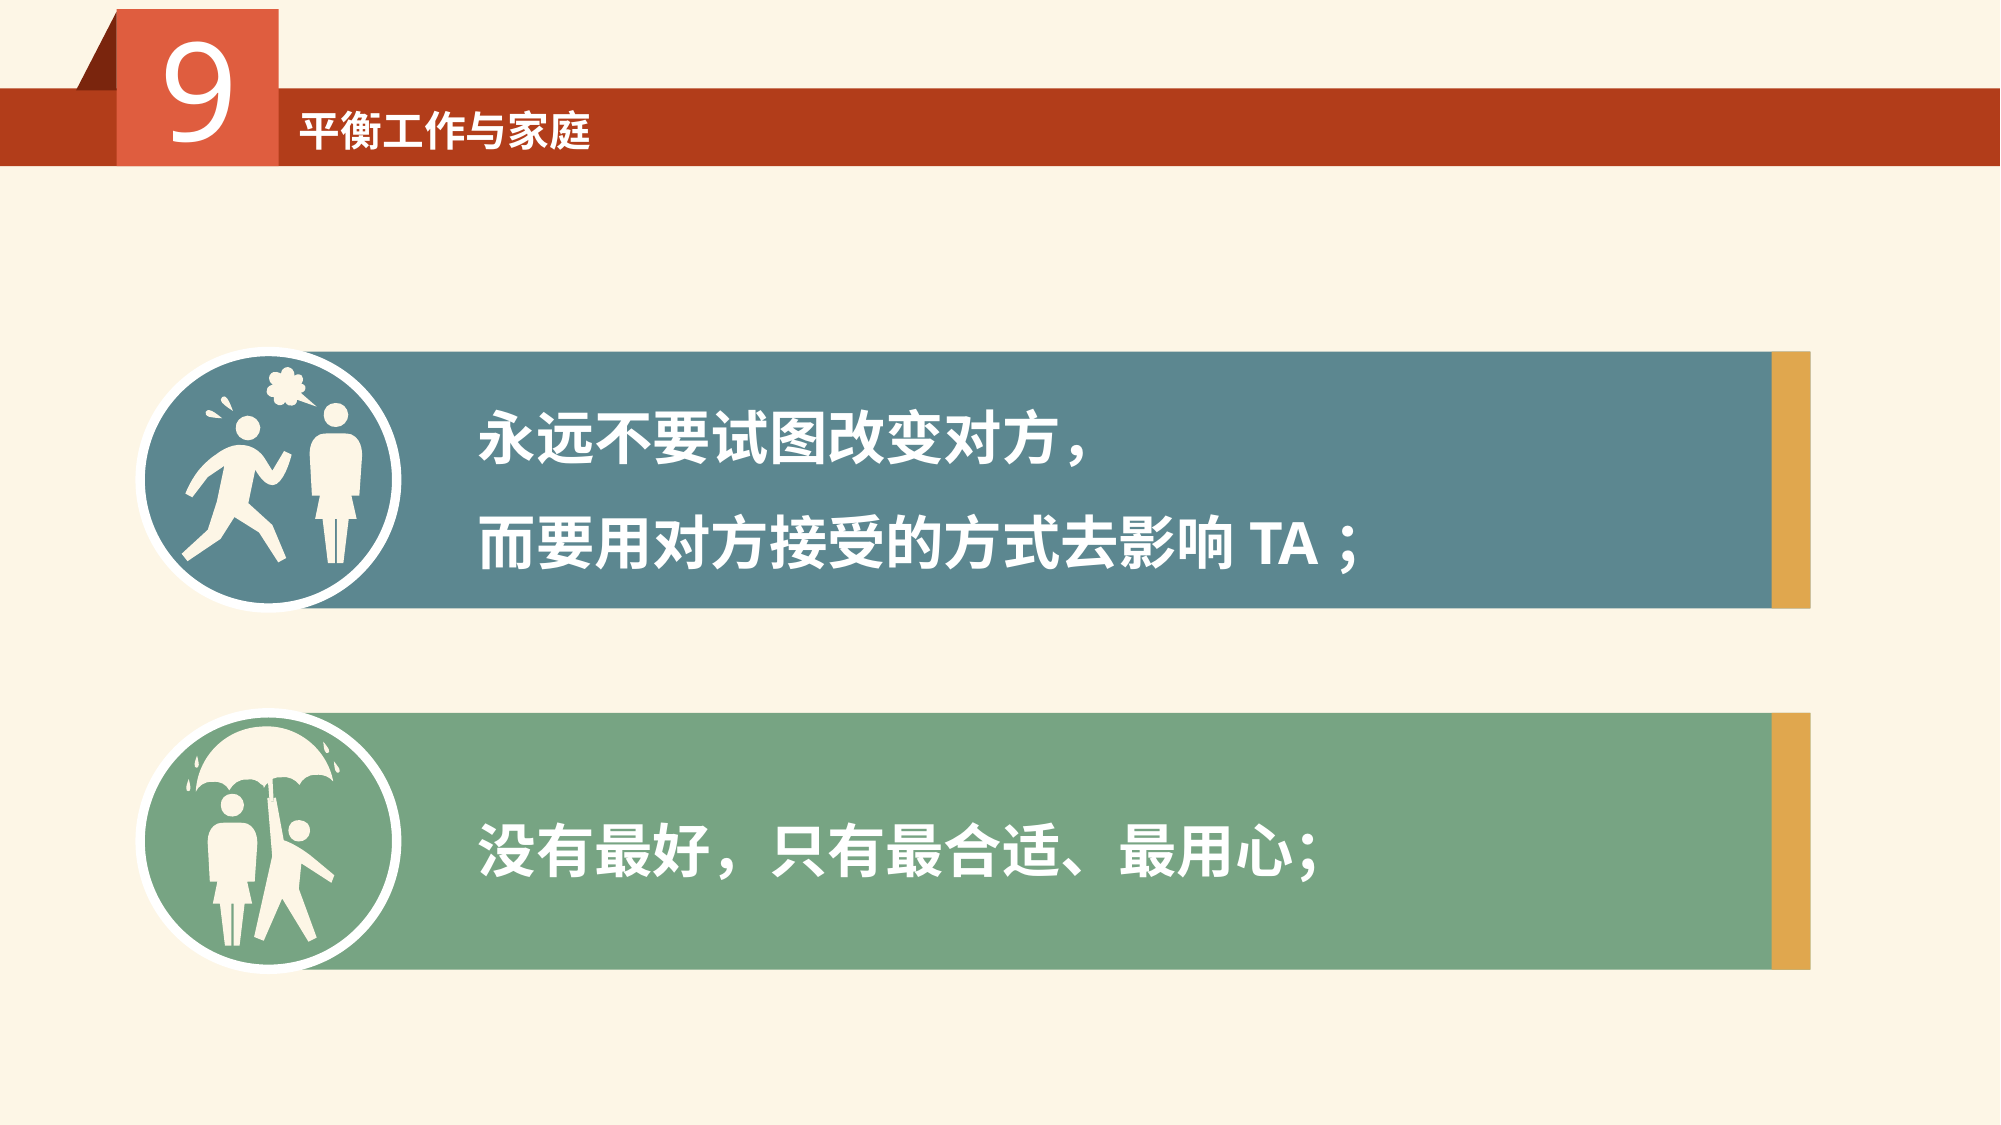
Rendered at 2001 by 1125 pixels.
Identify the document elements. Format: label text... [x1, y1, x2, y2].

text_box [189, 711, 348, 739]
text_box [1771, 712, 1811, 971]
text_box [139, 760, 375, 971]
text_box [139, 384, 398, 610]
text_box 永远不要试图改变对方， 而要用对方接受的方式去影响TA； [463, 359, 2000, 584]
text_box [388, 791, 398, 891]
text_box [278, 712, 1771, 971]
text_box [1771, 584, 1811, 609]
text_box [181, 366, 364, 564]
text_box [1771, 351, 1811, 359]
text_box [205, 793, 259, 946]
text_box [285, 351, 1771, 609]
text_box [0, 0, 2000, 179]
text_box 没有最好，只有最合适、最用心； [463, 772, 1769, 892]
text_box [167, 739, 388, 915]
text_box [206, 350, 330, 366]
